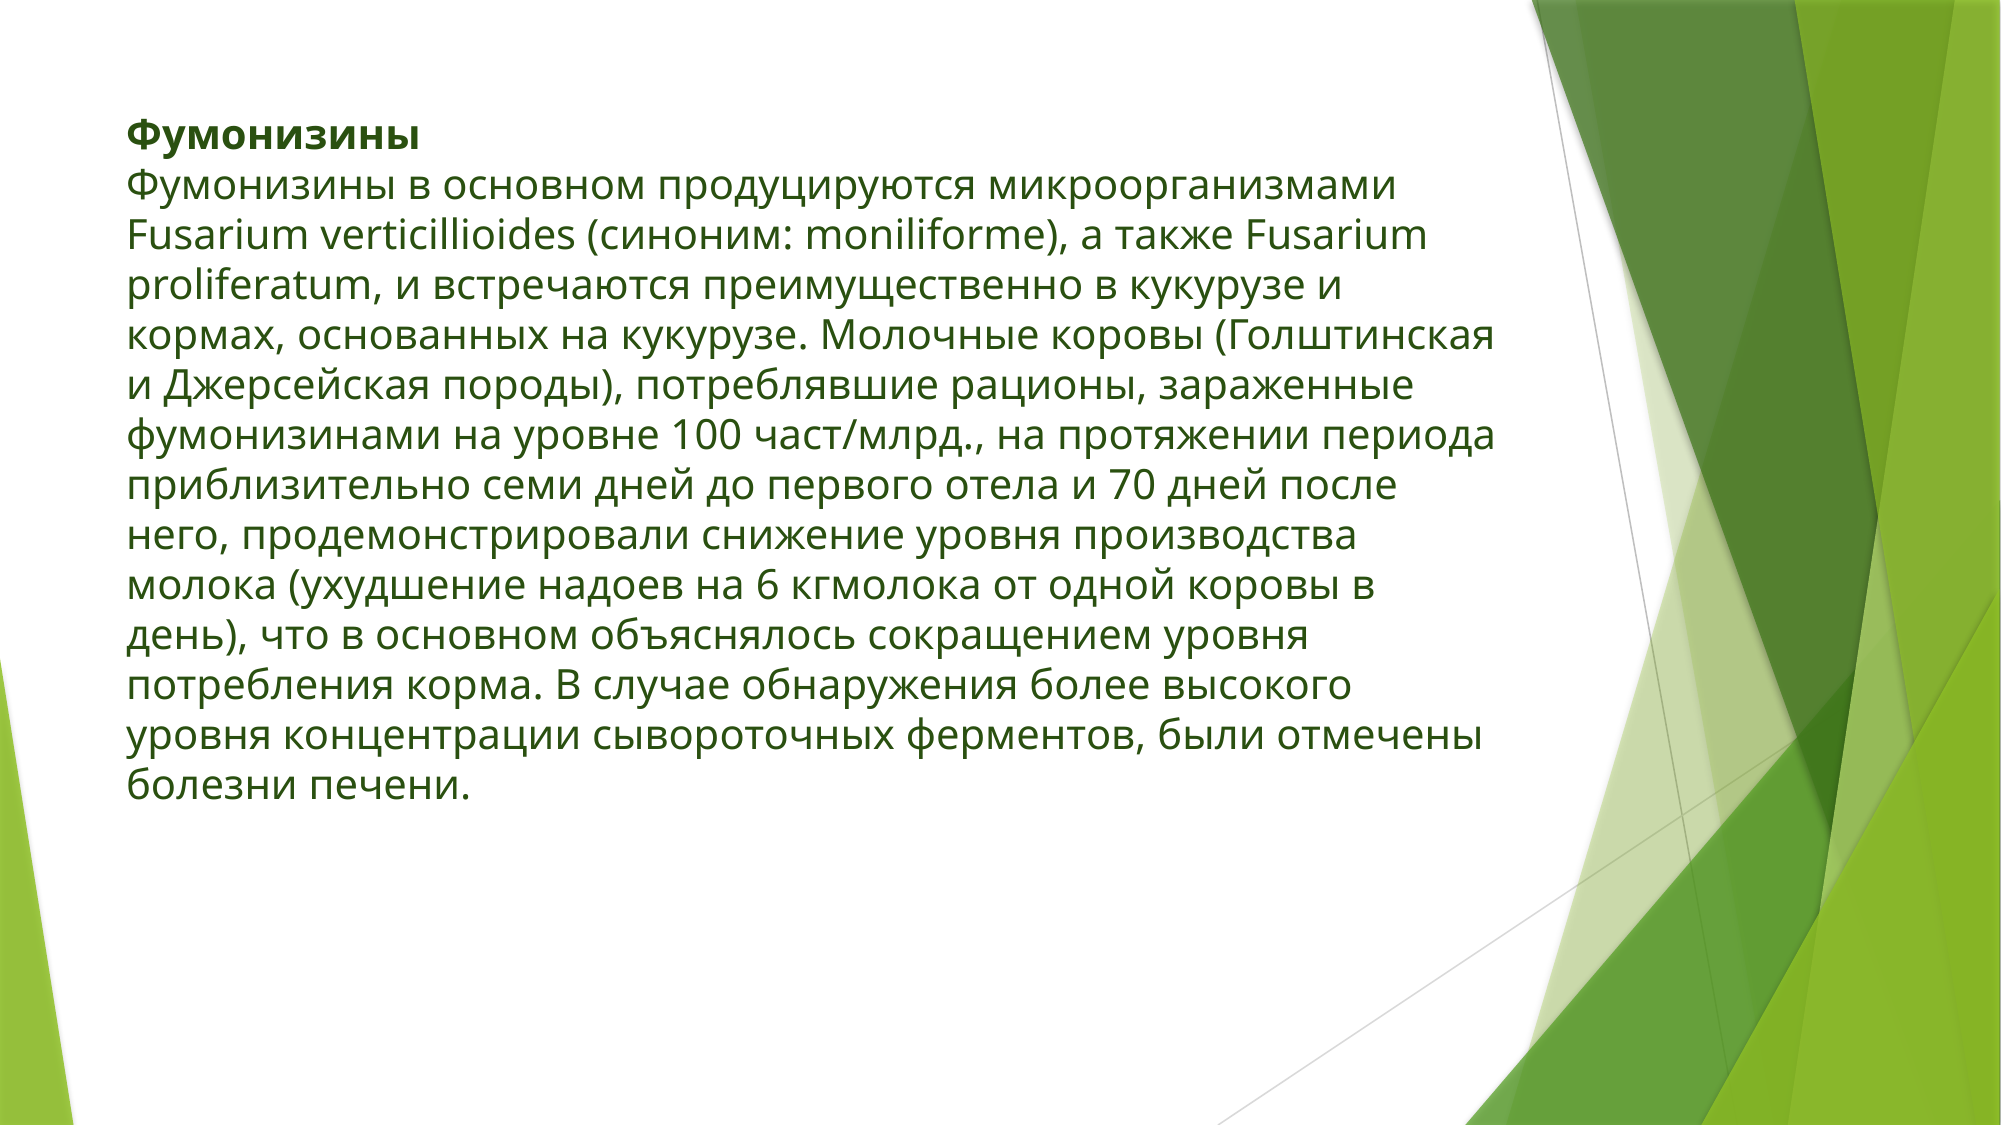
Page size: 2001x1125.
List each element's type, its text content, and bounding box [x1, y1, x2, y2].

title Фумонизины Фумонизины в основном продуцируются микроорганизмами Fusarium verticillioides (синоним: moniliforme), а также Fusarium proliferatum, и встречаются преимущественно в кукурузе и кормах, основанных на кукурузе. Молочные коровы (Голштинская и Джерсейская породы), потреблявшие рационы, зараженные фумонизинами на уровне 100 част/млрд., на протяжении периода приблизительно семи дней до первого отела и 70 дней после него, продемонстрировали снижение уровня производства молока (ухудшение надоев на 6 кгмолока от одной коровы в день), что в основном объяснялось сокращением уровня потребления корма. В случае обнаружения более высокого уровня концентрации сывороточных ферментов, были отмечены болезни печени. [111, 99, 1522, 317]
